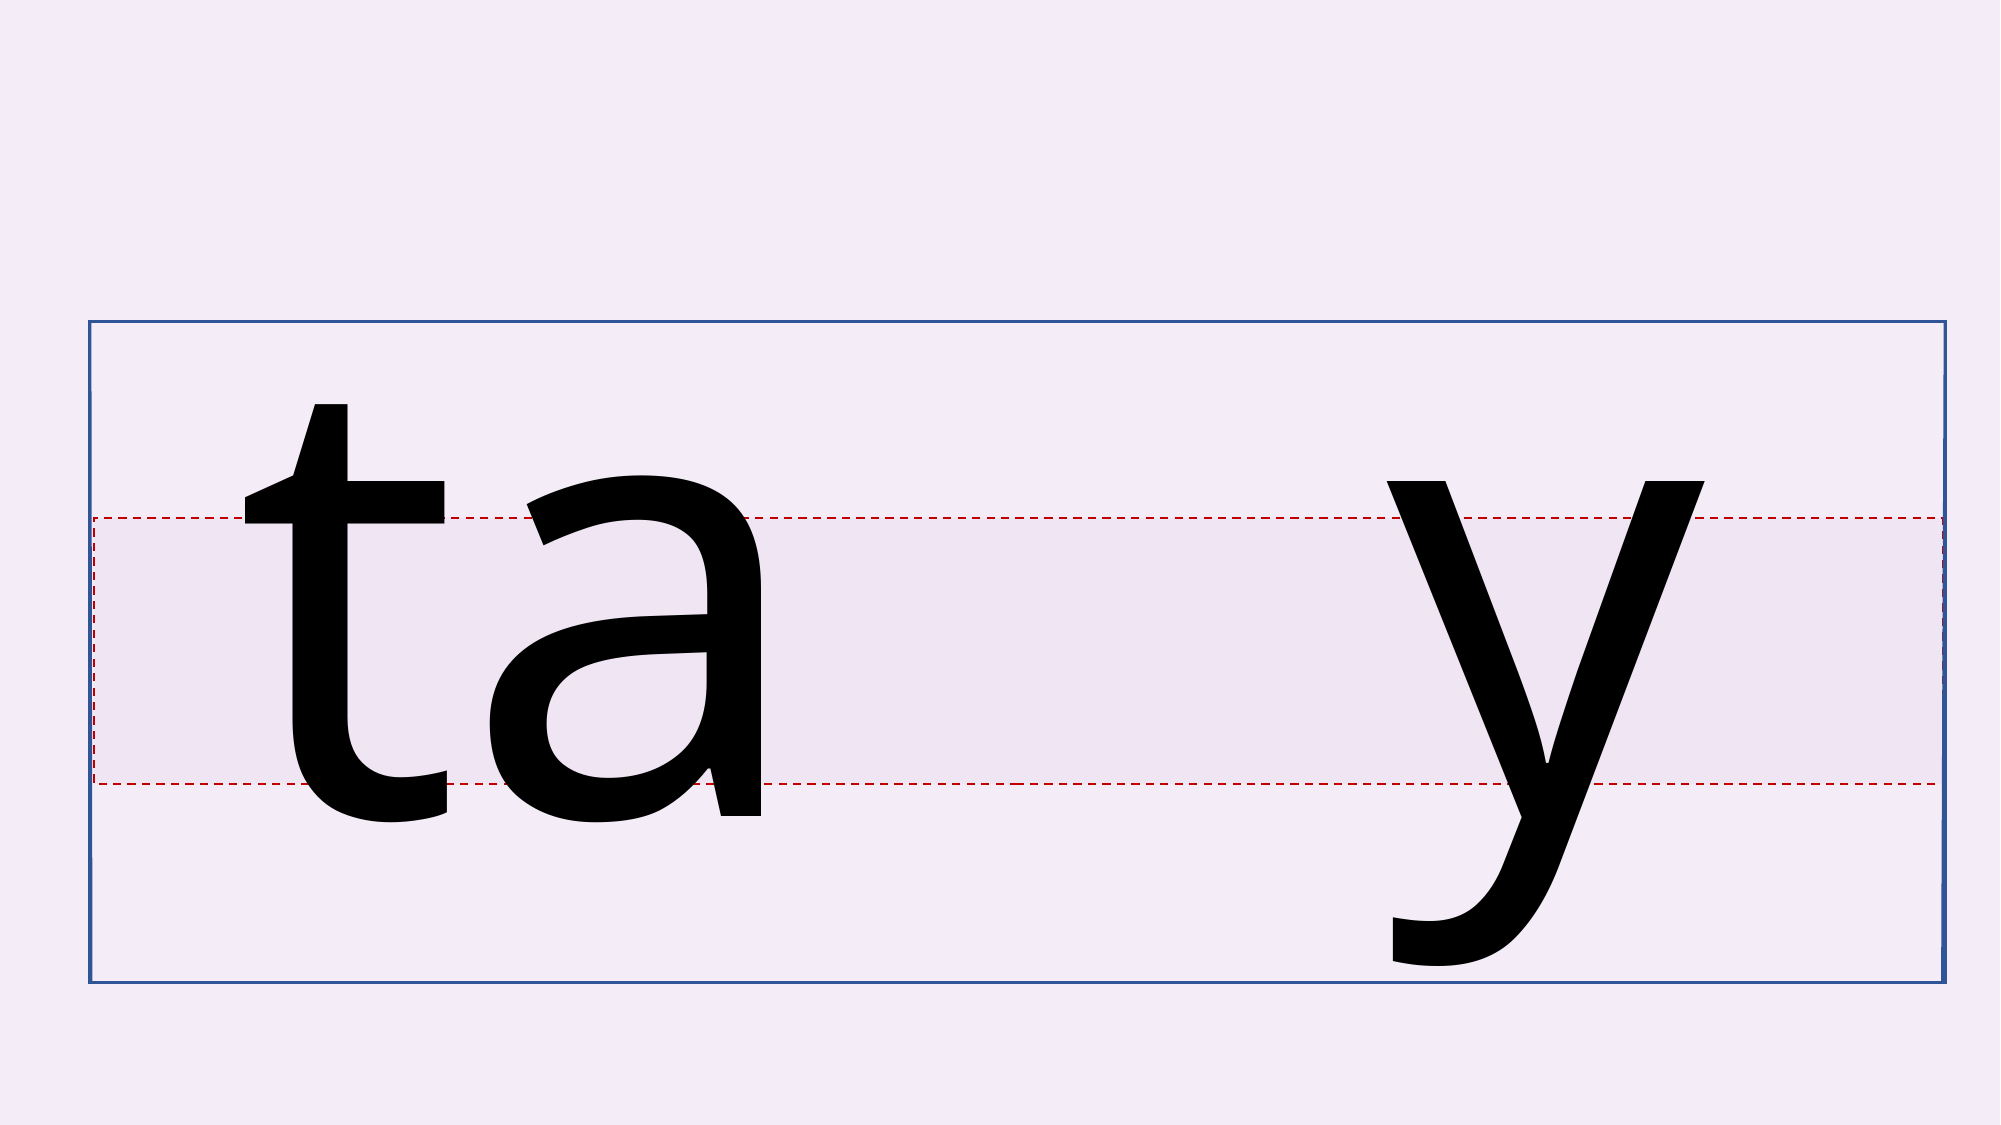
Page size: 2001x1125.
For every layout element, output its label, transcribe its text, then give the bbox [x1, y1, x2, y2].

text_box y [1371, 269, 2000, 1093]
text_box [89, 321, 1946, 983]
subtitle ta [58, 269, 1371, 1048]
